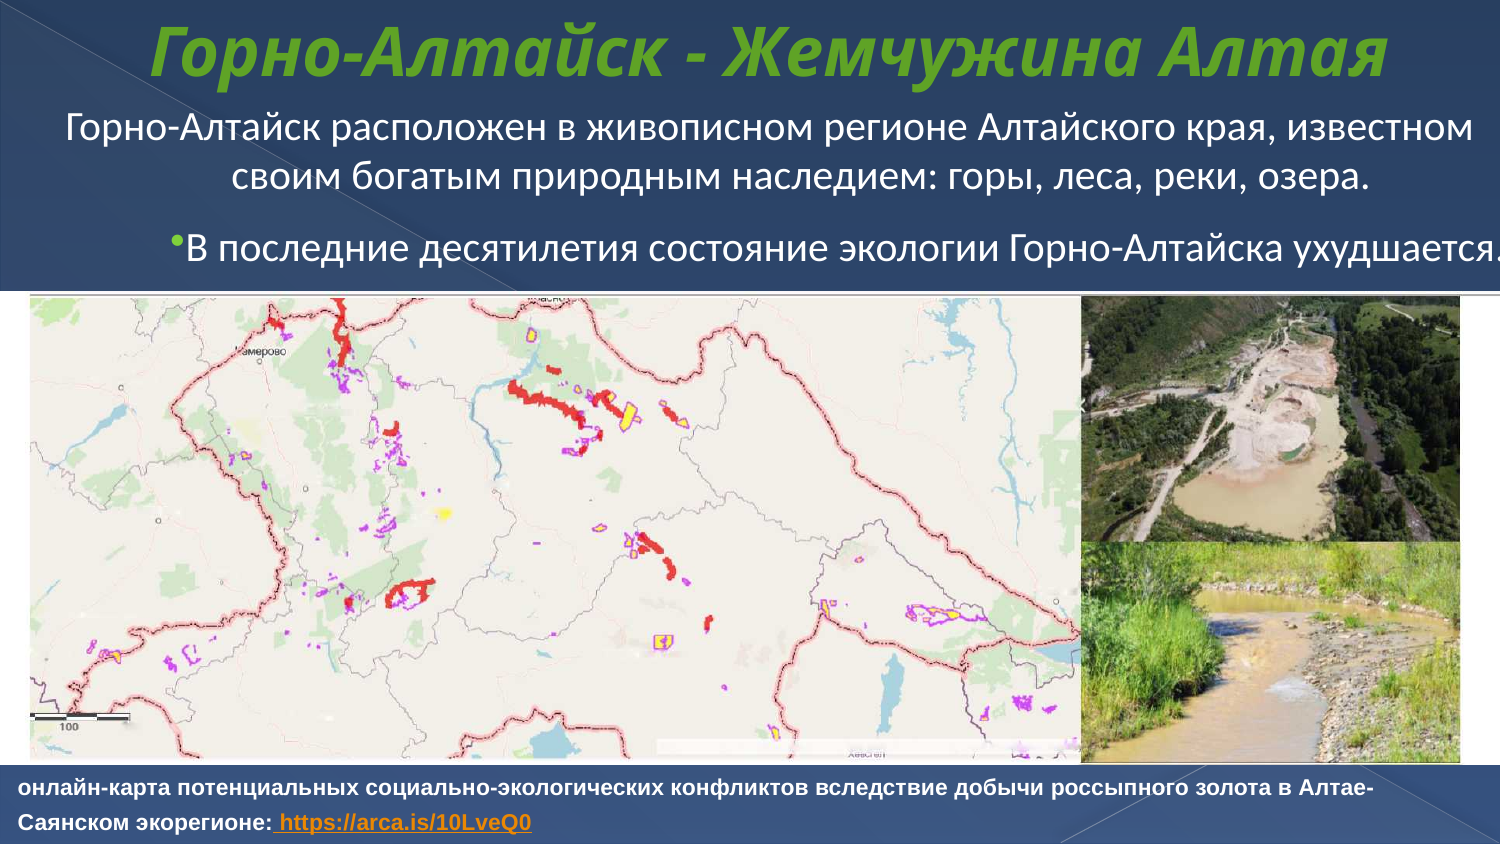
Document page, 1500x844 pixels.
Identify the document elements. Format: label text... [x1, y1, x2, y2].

list Горно-Алтайск - Жемчужина Алтая Горно-Алтайск расположен в живописном регионе Алтайского края, известном своим богатым природным наследием: горы, леса, реки, озера. В последние десятилетия состояние экологии Горно-Алтайска ухудшается. [0, 0, 1500, 279]
text_box онлайн-карта потенциальных социально-экологических конфликтов вследствие добычи россыпного золота в Алтае-Саянском экорегионе: https://arca.is/10LveQ0 [17, 768, 1465, 777]
picture [0, 291, 1500, 765]
